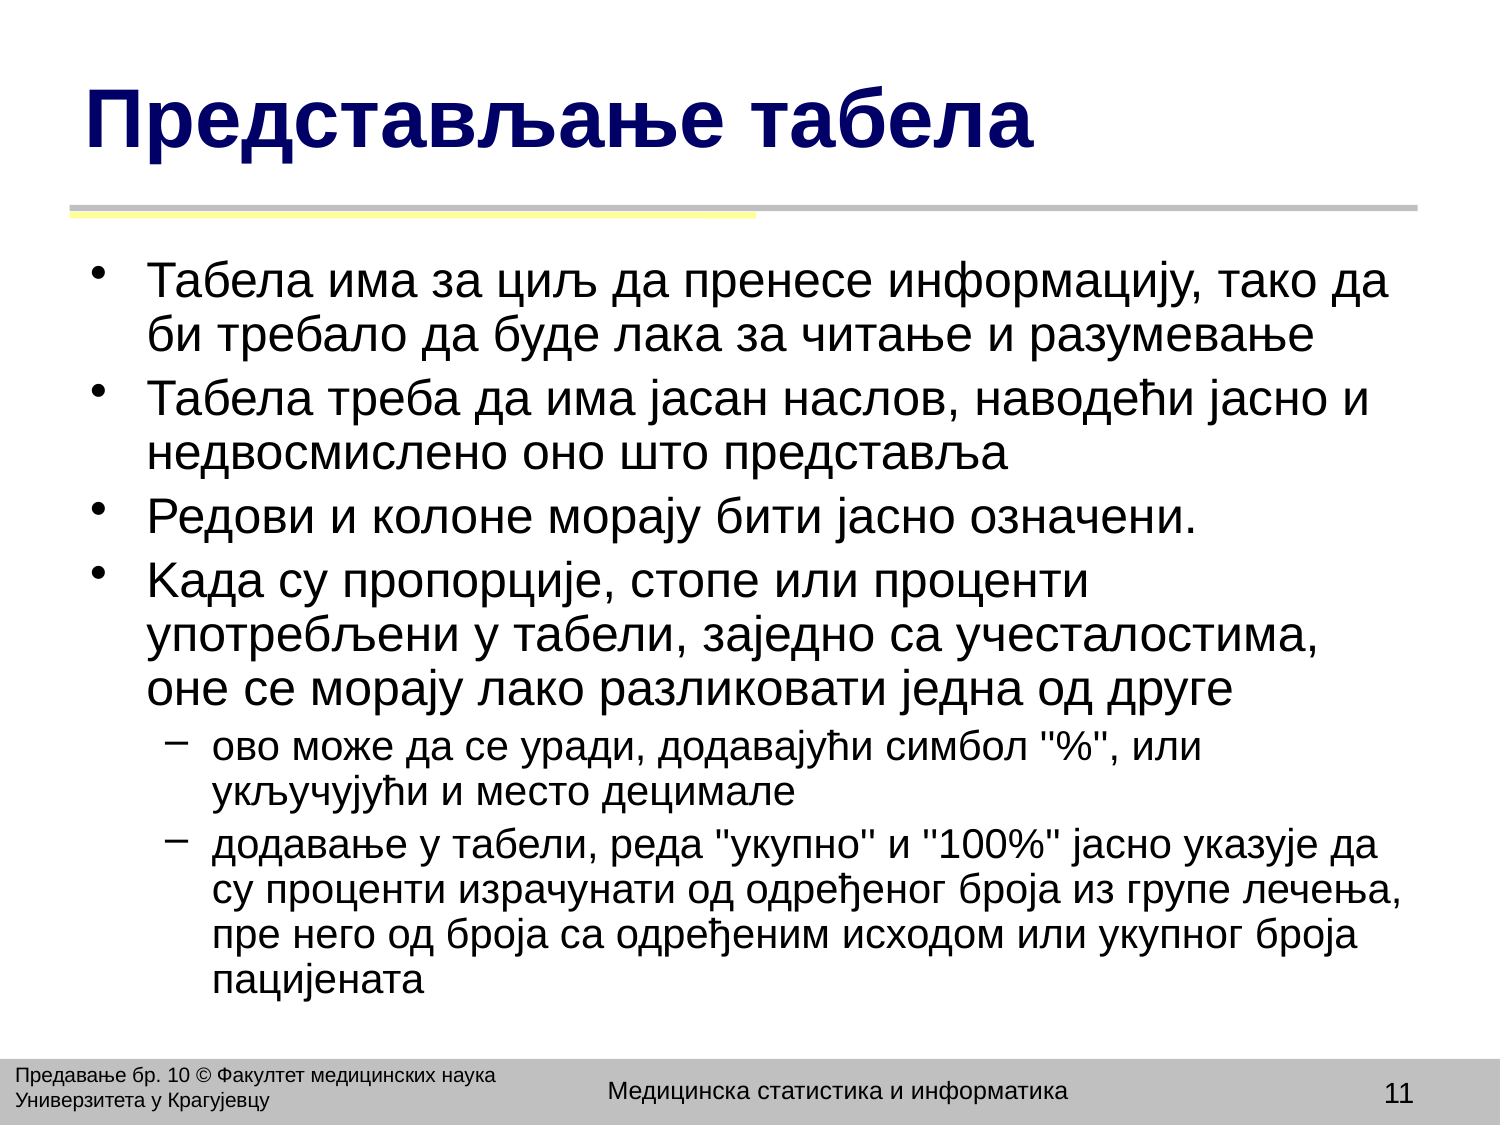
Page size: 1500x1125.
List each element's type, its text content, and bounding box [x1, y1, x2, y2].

list Табела има за циљ да пренесе информацију, тако да би требало да буде лака за читање и разумевање Табела треба да има јасан наслов, наводећи јасно и недвосмислено оно што представља Редови и колоне морају бити јасно означени. Kада су пропорције, стопе или проценти употребљени у табели, заједно са учесталостима, оне се морају лако разликовати једна од друге ово може да се уради, додавајући симбол ''%'', или укључујући и место децимале додавање у табели, реда ''укупно'' и ''100%'' јасно указује да су проценти израчунати од одређеног броја из групе лечења, пре него од броја са одређеним исходом или укупног броја пацијената [74, 246, 1426, 1023]
slide_number 11 [1175, 1066, 1430, 1125]
title Представљање табела [69, 19, 1426, 208]
footer Медицинска статистика и информатика [512, 1066, 1165, 1125]
slide_number Предавање бр. 10 © Факултет медицинских наука Универзитета у Крагујевцу [0, 1053, 626, 1108]
